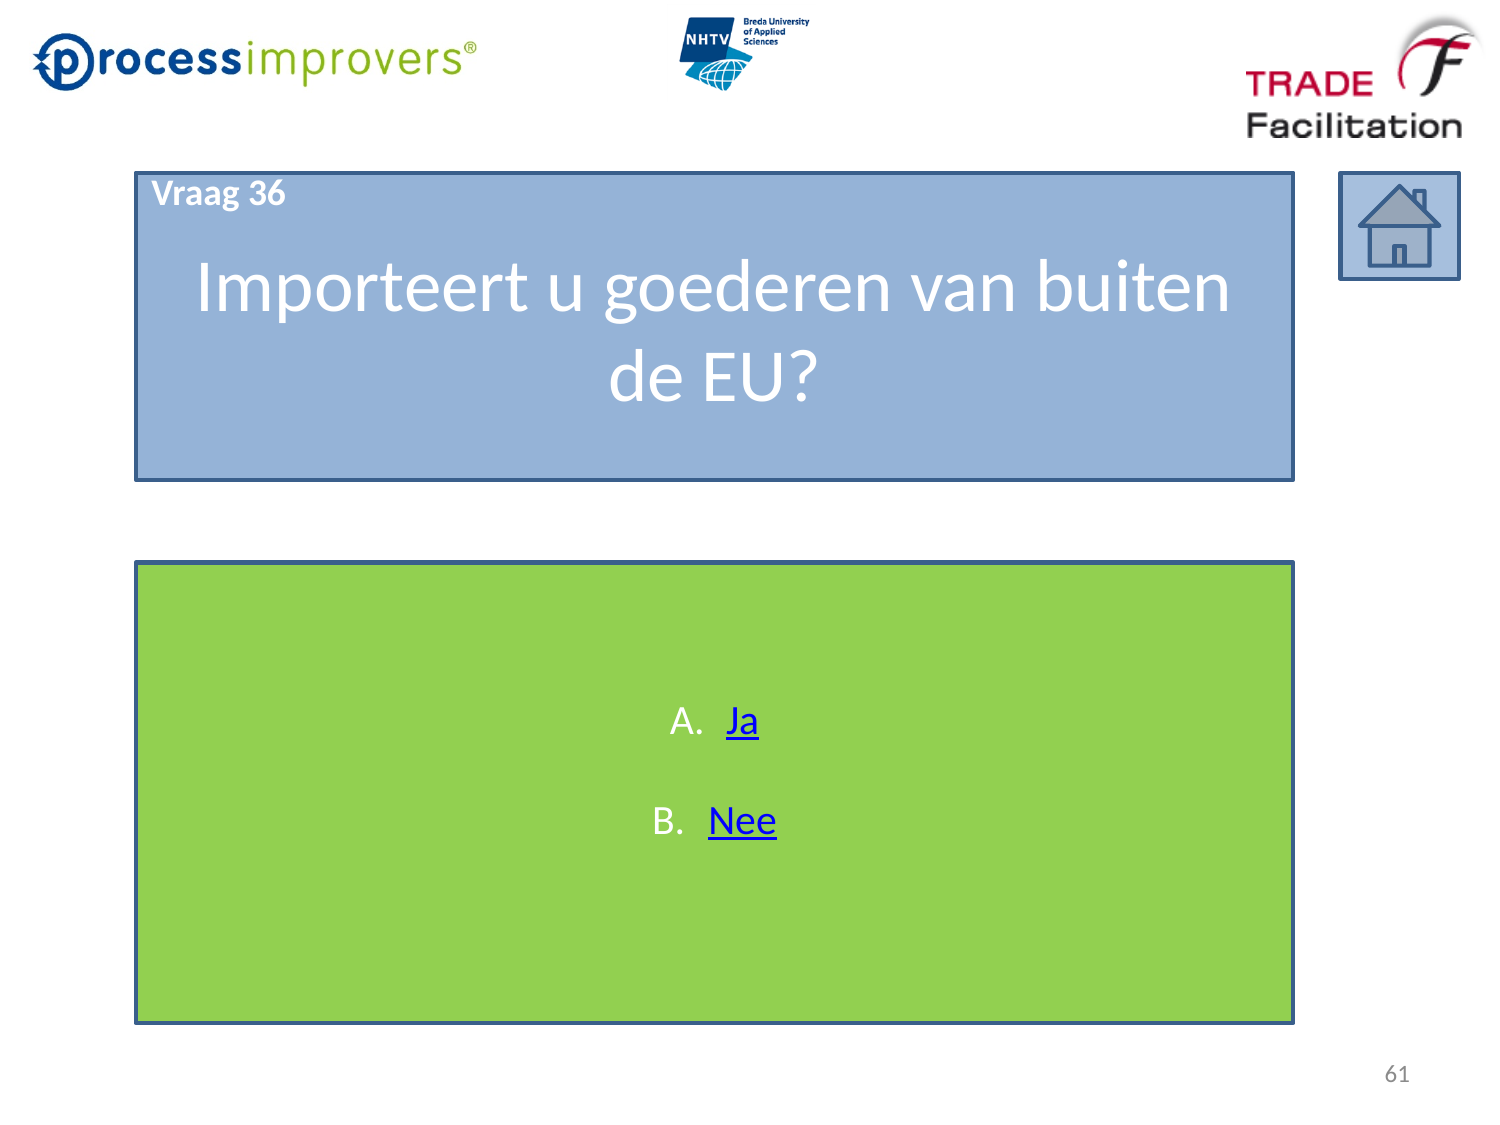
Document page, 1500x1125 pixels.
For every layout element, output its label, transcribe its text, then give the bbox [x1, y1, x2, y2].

slide_number 61 [1074, 1042, 1425, 1103]
text_box Vraag 36 [136, 160, 302, 221]
picture [667, 4, 816, 103]
picture [1246, 10, 1487, 138]
text_box Importeert u goederen van buiten de EU? [134, 171, 1295, 482]
text_box Ja Nee [134, 560, 1295, 1025]
text_box [1338, 171, 1461, 281]
picture [29, 30, 479, 93]
